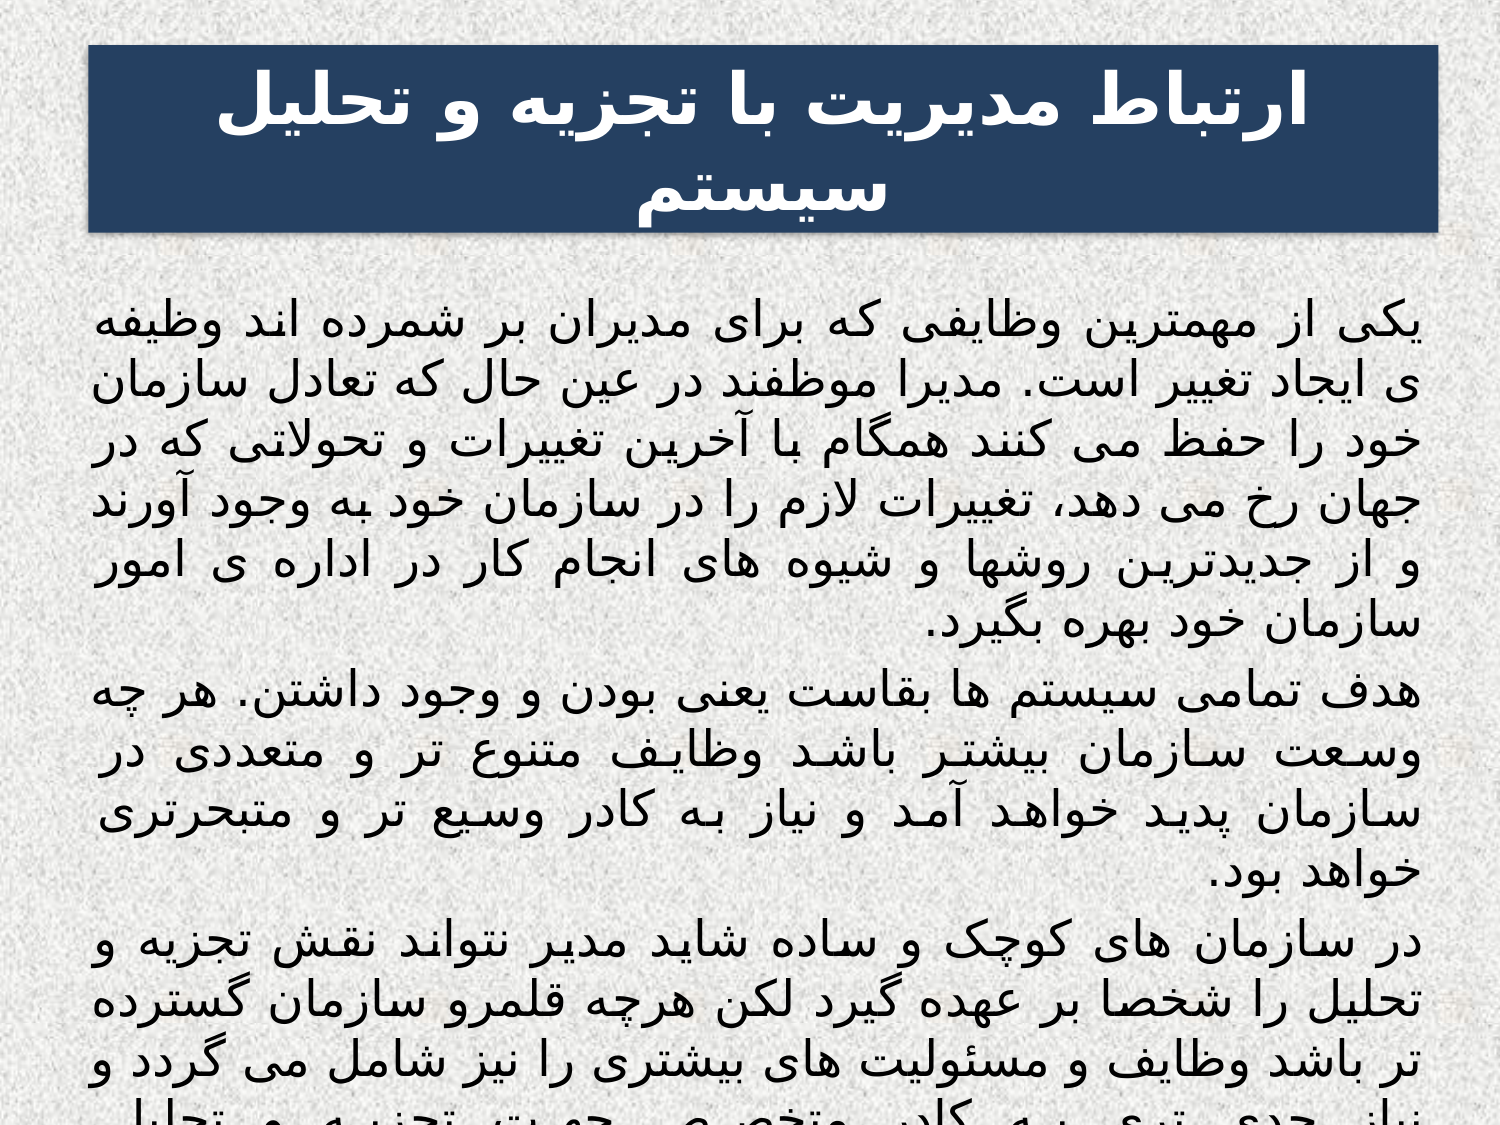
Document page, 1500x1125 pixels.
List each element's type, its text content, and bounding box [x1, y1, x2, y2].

list یکی از مهمترین وظایفی که برای مدیران بر شمرده اند وظیفه ی ایجاد تغییر است. مدیرا موظفند در عین حال که تعادل سازمان خود را حفظ می کنند همگام با آخرین تغییرات و تحولاتی که در جهان رخ می دهد، تغییرات لازم را در سازمان خود به وجود آورند و از جدیدترین روشها و شیوه های انجام کار در اداره ی امور سازمان خود بهره بگیرد. هدف تمامی سیستم ها بقاست یعنی بودن و وجود داشتن. هر چه وسعت سازمان بیشتر باشد وظایف متنوع تر و متعددی در سازمان پدید خواهد آمد و نیاز به کادر وسیع تر و متبحرتری خواهد بود. در سازمان های کوچک و ساده شاید مدیر نتواند نقش تجزیه و تحلیل را شخصا بر عهده گیرد لکن هرچه قلمرو سازمان گسترده تر باشد وظایف و مسئولیت های بیشتری را نیز شامل می گردد و نیاز جدی تری به کادر متخصص جهت تجزیه و تحلیل امورسازمانی احساس می شود. [75, 278, 1439, 1083]
picture [0, 0, 1500, 1125]
text_box ارتباط مدیریت با تجزیه و تحلیل سیستم [88, 45, 1439, 233]
